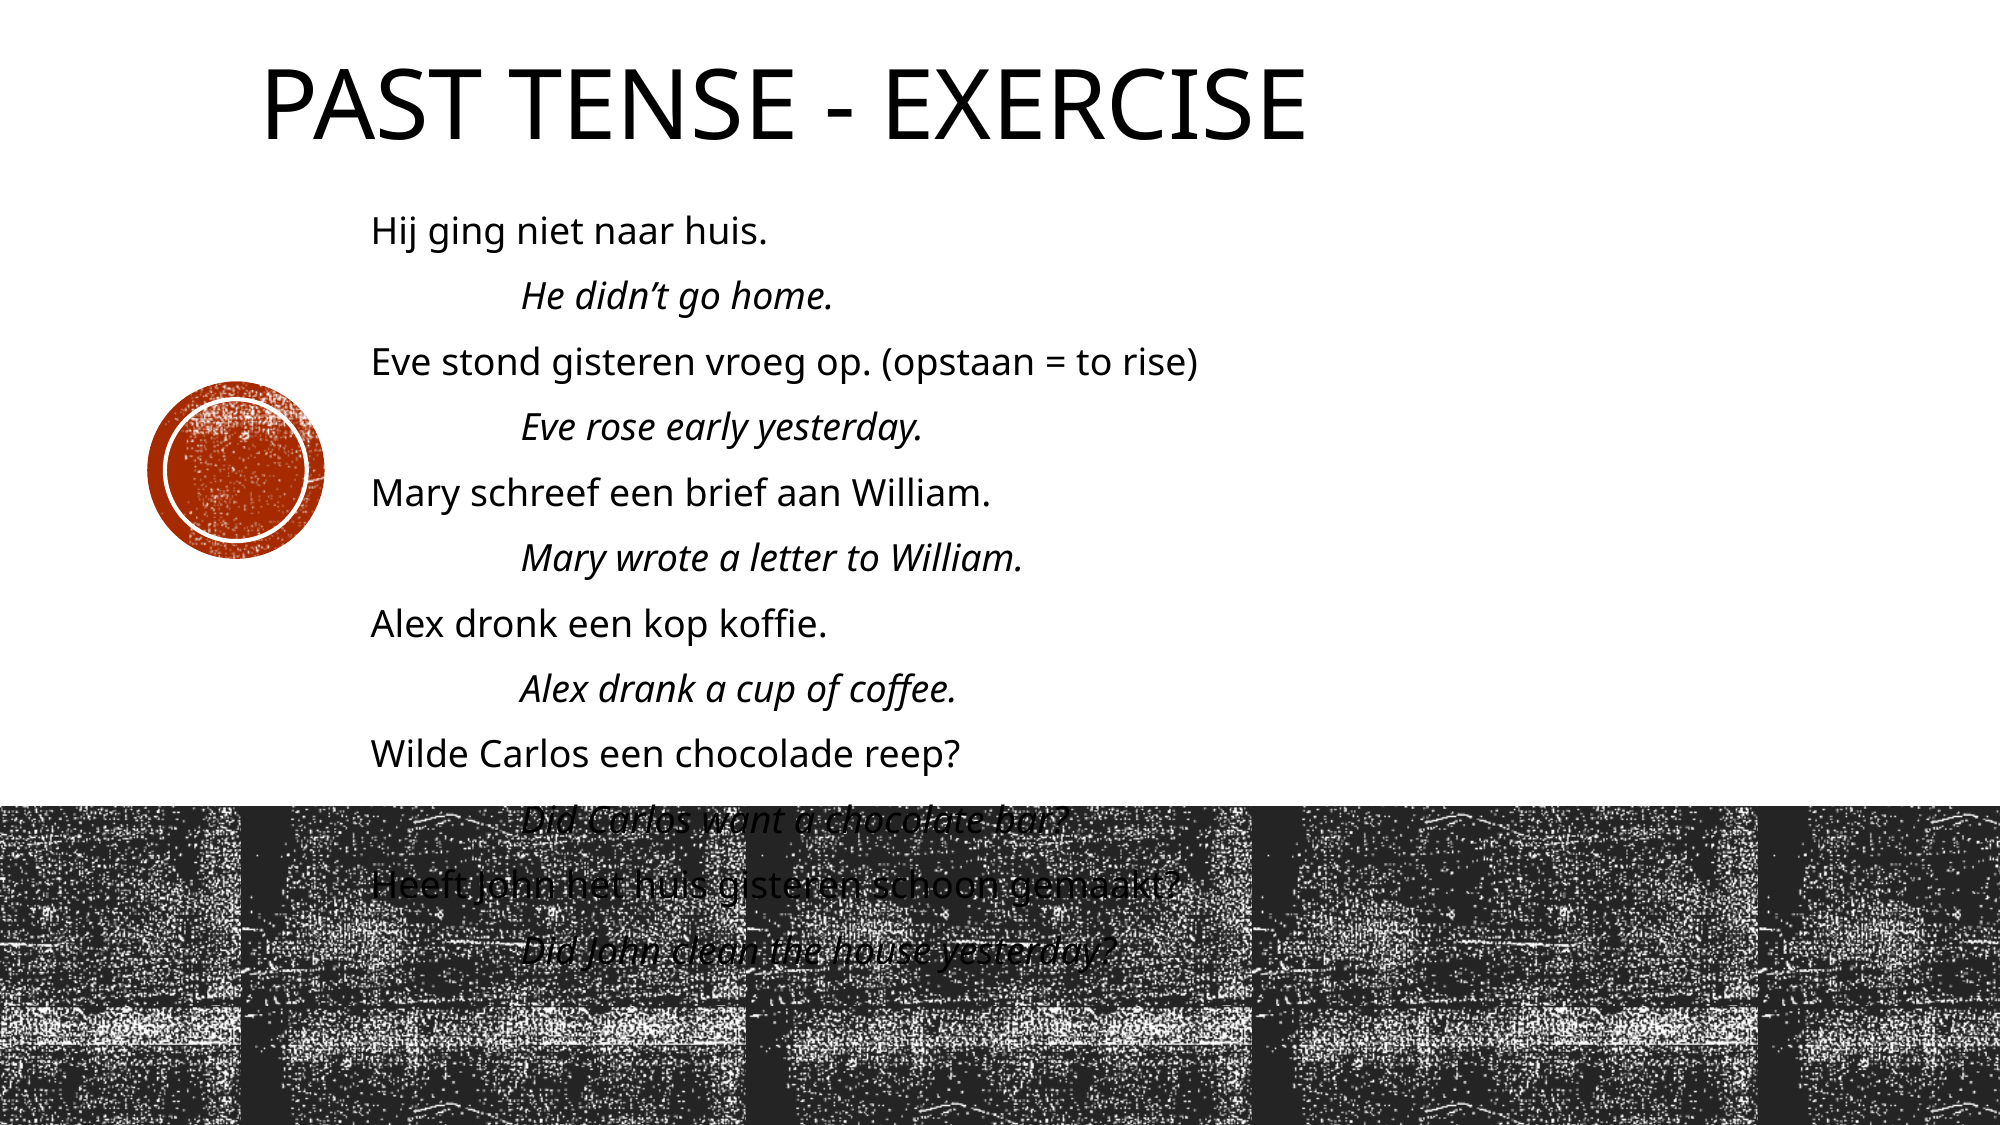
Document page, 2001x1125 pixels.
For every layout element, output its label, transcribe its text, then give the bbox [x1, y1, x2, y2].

title Past tense - exercise [244, 56, 1927, 166]
list Hij ging niet naar huis. He didn’t go home. Eve stond gisteren vroeg op. (opstaan = to rise) Eve rose early yesterday. Mary schreef een brief aan William. Mary wrote a letter to William. Alex dronk een kop koffie. Alex drank a cup of coffee. Wilde Carlos een chocolade reep? Did Carlos want a chocolate bar? Heeft John het huis gisteren schoon gemaakt? Did John clean the house yesterday? [355, 204, 1841, 928]
